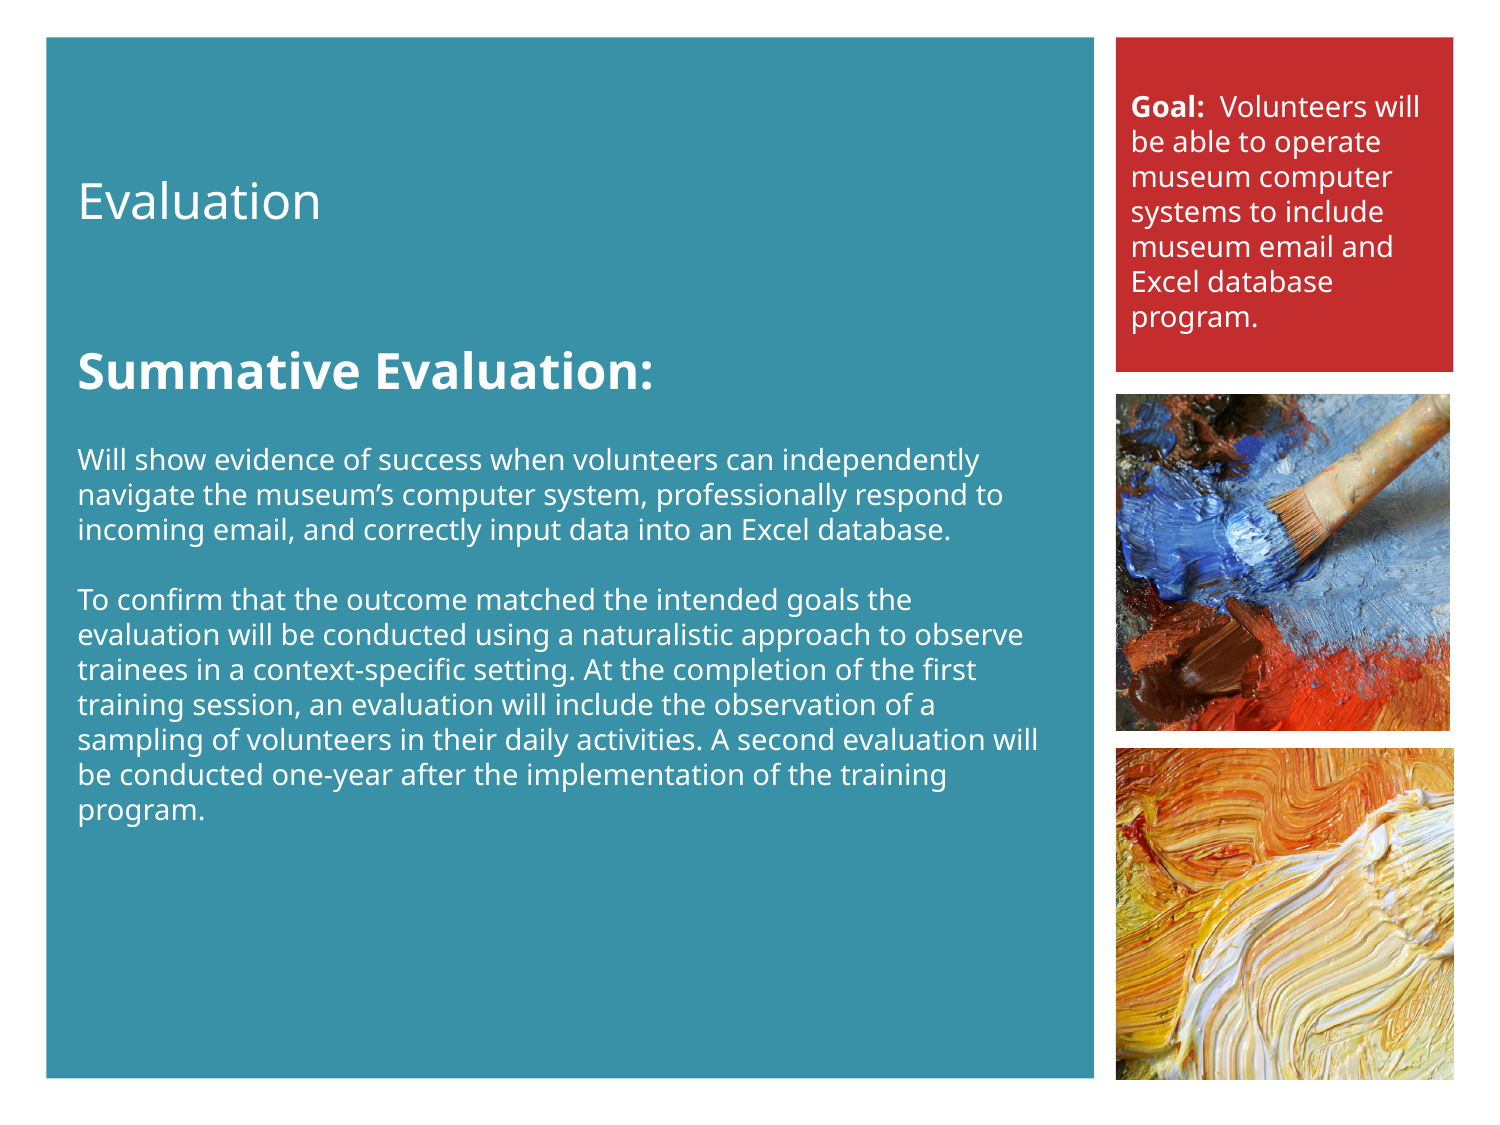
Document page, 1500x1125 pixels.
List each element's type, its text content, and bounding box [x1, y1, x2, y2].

text_box Evaluation [62, 80, 1077, 237]
text_box Goal: Volunteers will be able to operate museum computer systems to include museum email and Excel database program. [1115, 80, 1450, 341]
list Summative Evaluation: Will show evidence of success when volunteers can independently navigate the museum’s computer system, professionally respond to incoming email, and correctly input data into an Excel database. To confirm that the outcome matched the intended goals the evaluation will be conducted using a naturalistic approach to observe trainees in a context-specific setting. At the completion of the first training session, an evaluation will include the observation of a sampling of volunteers in their daily activities. A second evaluation will be conducted one-year after the implementation of the training program. [62, 332, 1077, 1006]
picture [1115, 748, 1455, 1081]
picture [1115, 393, 1451, 732]
